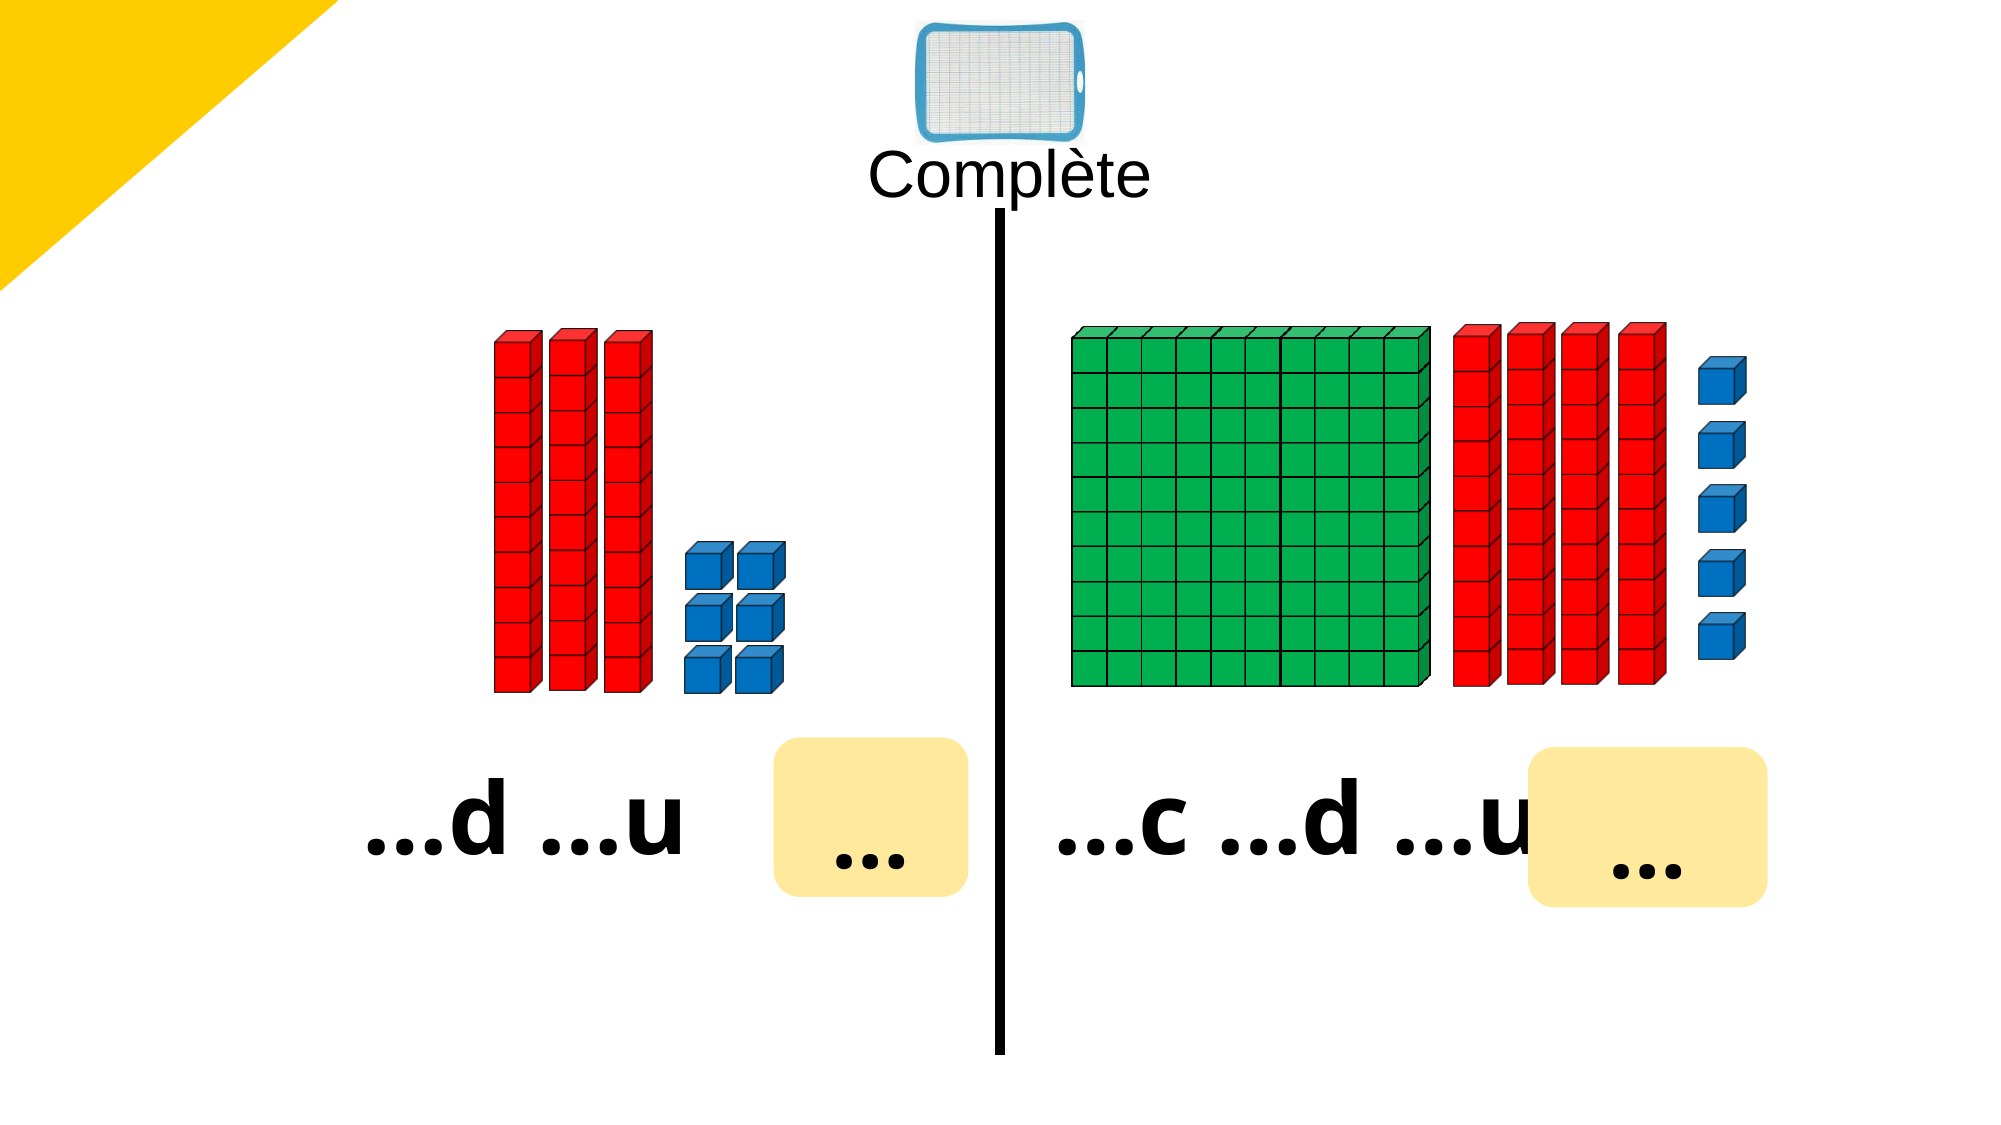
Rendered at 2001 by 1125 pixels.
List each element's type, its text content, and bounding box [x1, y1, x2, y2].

text_box Complète [852, 86, 1189, 266]
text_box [0, 0, 337, 290]
picture [1066, 322, 1433, 690]
picture [681, 539, 789, 696]
picture [1695, 482, 1750, 535]
text_box …d …u [347, 747, 923, 882]
picture [1695, 610, 1749, 662]
text_box …c …d …u [1038, 747, 1544, 882]
picture [1695, 419, 1749, 471]
text_box … [1526, 746, 1769, 909]
picture [1616, 320, 1671, 688]
picture [1695, 547, 1749, 599]
text_box … [775, 736, 970, 899]
picture [1695, 354, 1750, 407]
picture [1451, 320, 1614, 690]
picture [914, 20, 1086, 145]
picture [492, 326, 657, 696]
